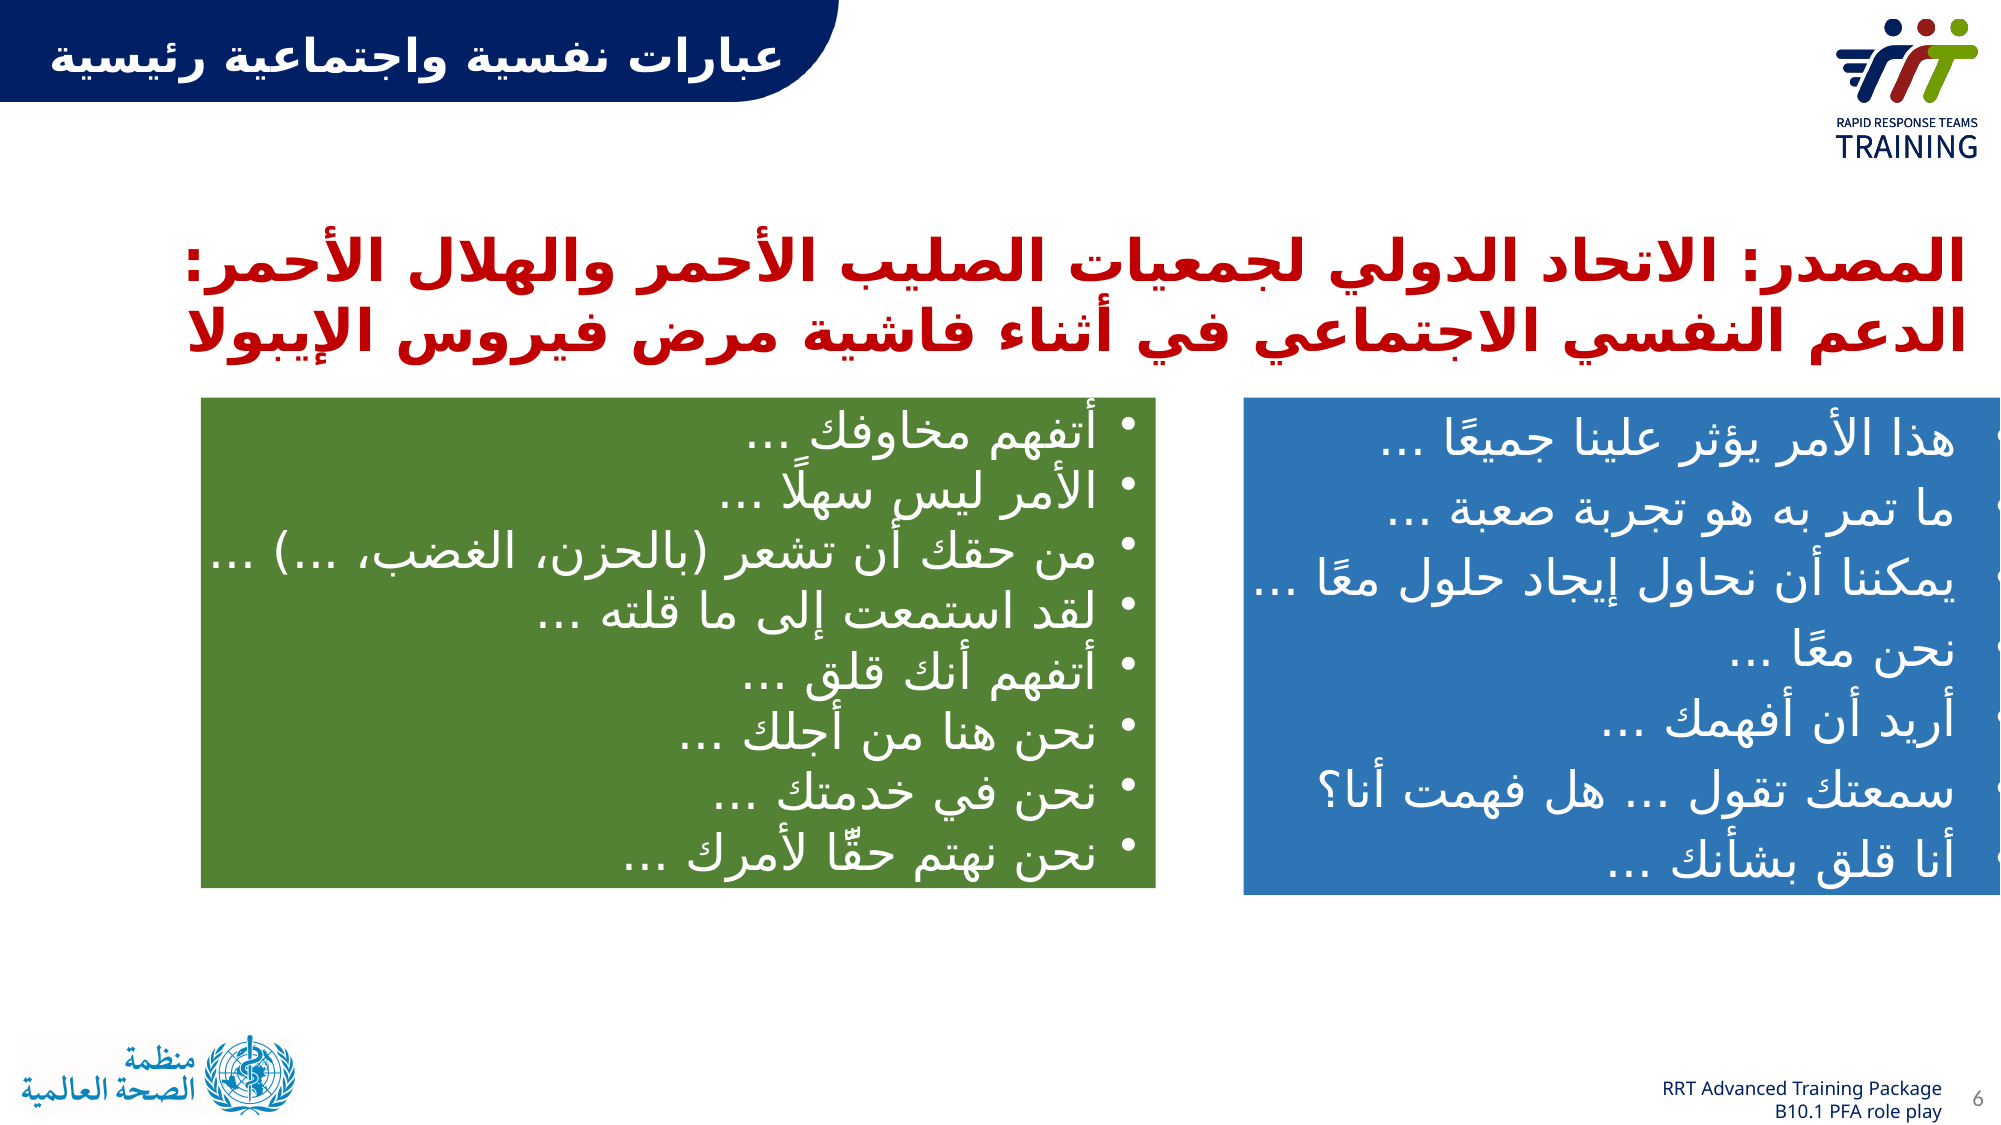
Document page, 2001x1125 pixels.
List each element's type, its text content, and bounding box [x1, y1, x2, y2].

picture [1835, 19, 1978, 167]
text_box عبارات نفسية واجتماعية رئيسية [22, 15, 795, 101]
picture [22, 1035, 295, 1115]
picture [0, 0, 839, 102]
text_box المصدر: الاتحاد الدولي لجمعيات الصليب الأحمر والهلال الأحمر: الدعم النفسي الاجتماعي في أثناء فاشية مرض فيروس الإيبولا [23, 215, 1976, 371]
picture [252, 1050, 258, 1059]
text_box أتفهم مخاوفك ... الأمر ليس سهلًا ... من حقك أن تشعر (بالحزن، الغضب، ...) ... لقد استمعت إلى ما قلته ... أتفهم أنك قلق ... نحن هنا من أجلك ... نحن في خدمتك ... نحن نهتم حقًّا لأمرك ... [200, 397, 1156, 889]
text_box هذا الأمر يؤثر علينا جميعًا ... ما تمر به هو تجربة صعبة ... يمكننا أن نحاول إيجاد حلول معًا ... نحن معًا ... أريد أن أفهمك ... سمعتك تقول ... هل فهمت أنا؟ أنا قلق بشأنك ... [1243, 397, 2000, 895]
